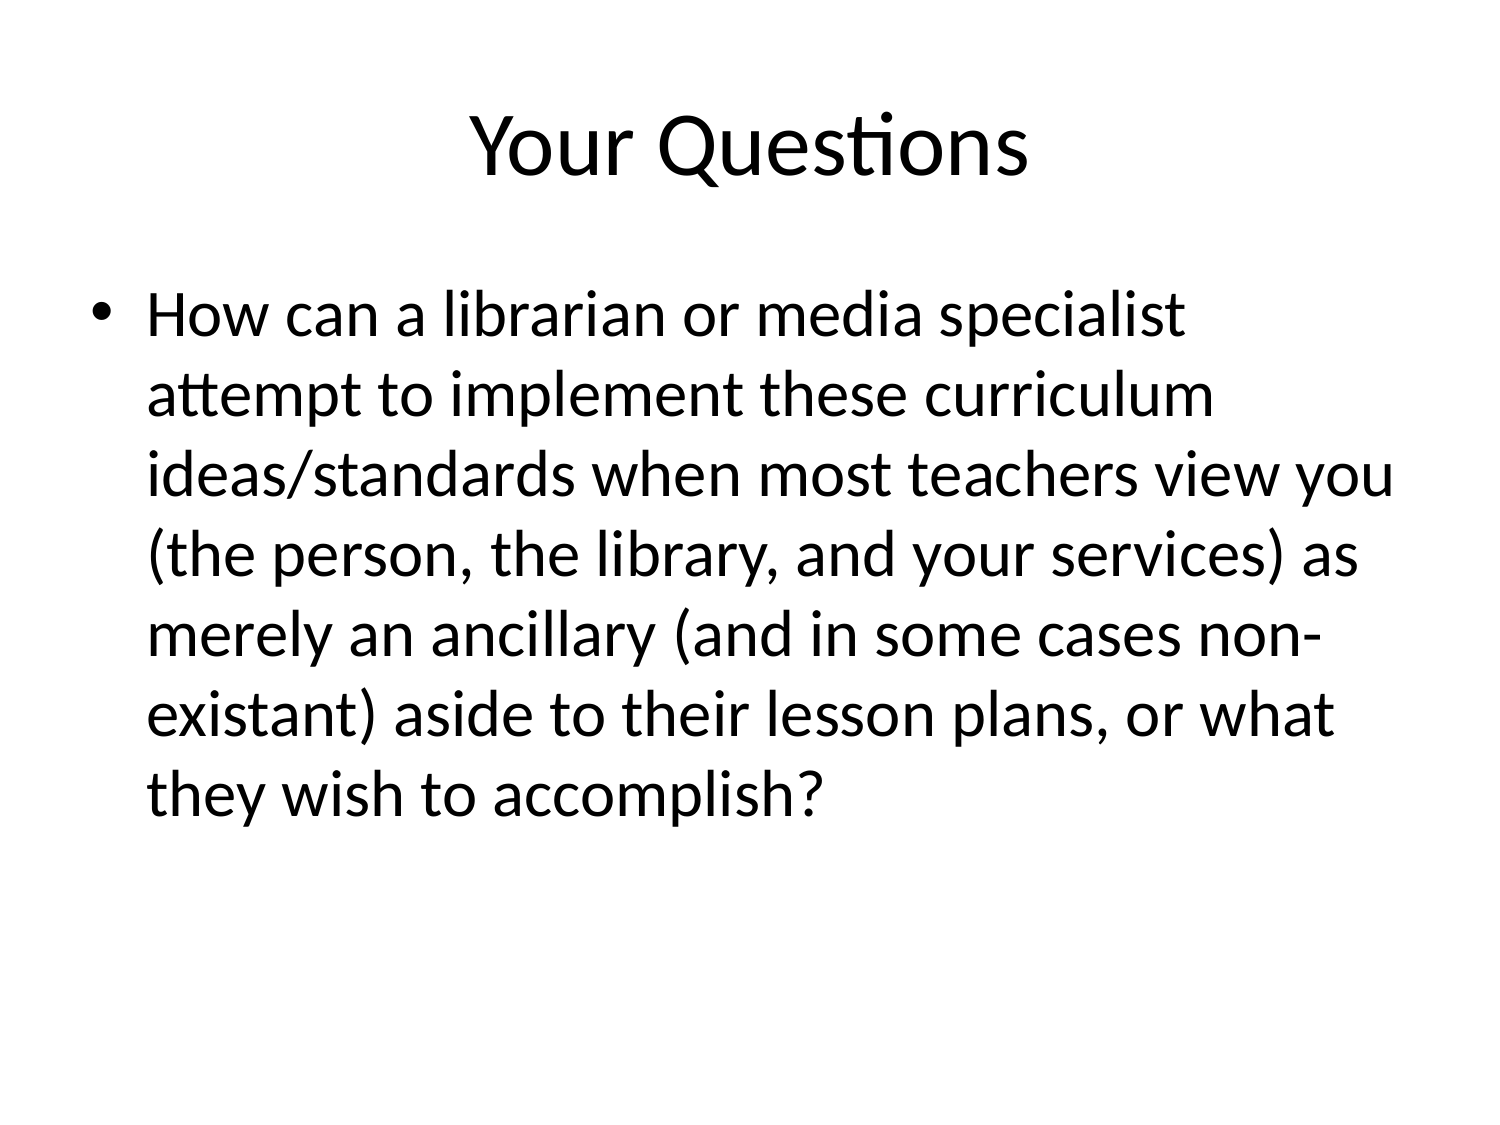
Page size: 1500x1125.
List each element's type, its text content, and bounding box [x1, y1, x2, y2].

title Your Questions [75, 45, 1425, 233]
list How can a librarian or media specialist attempt to implement these curriculum ideas/standards when most teachers view you (the person, the library, and your services) as merely an ancillary (and in some cases non-existant) aside to their lesson plans, or what they wish to accomplish? [75, 262, 1425, 1005]
